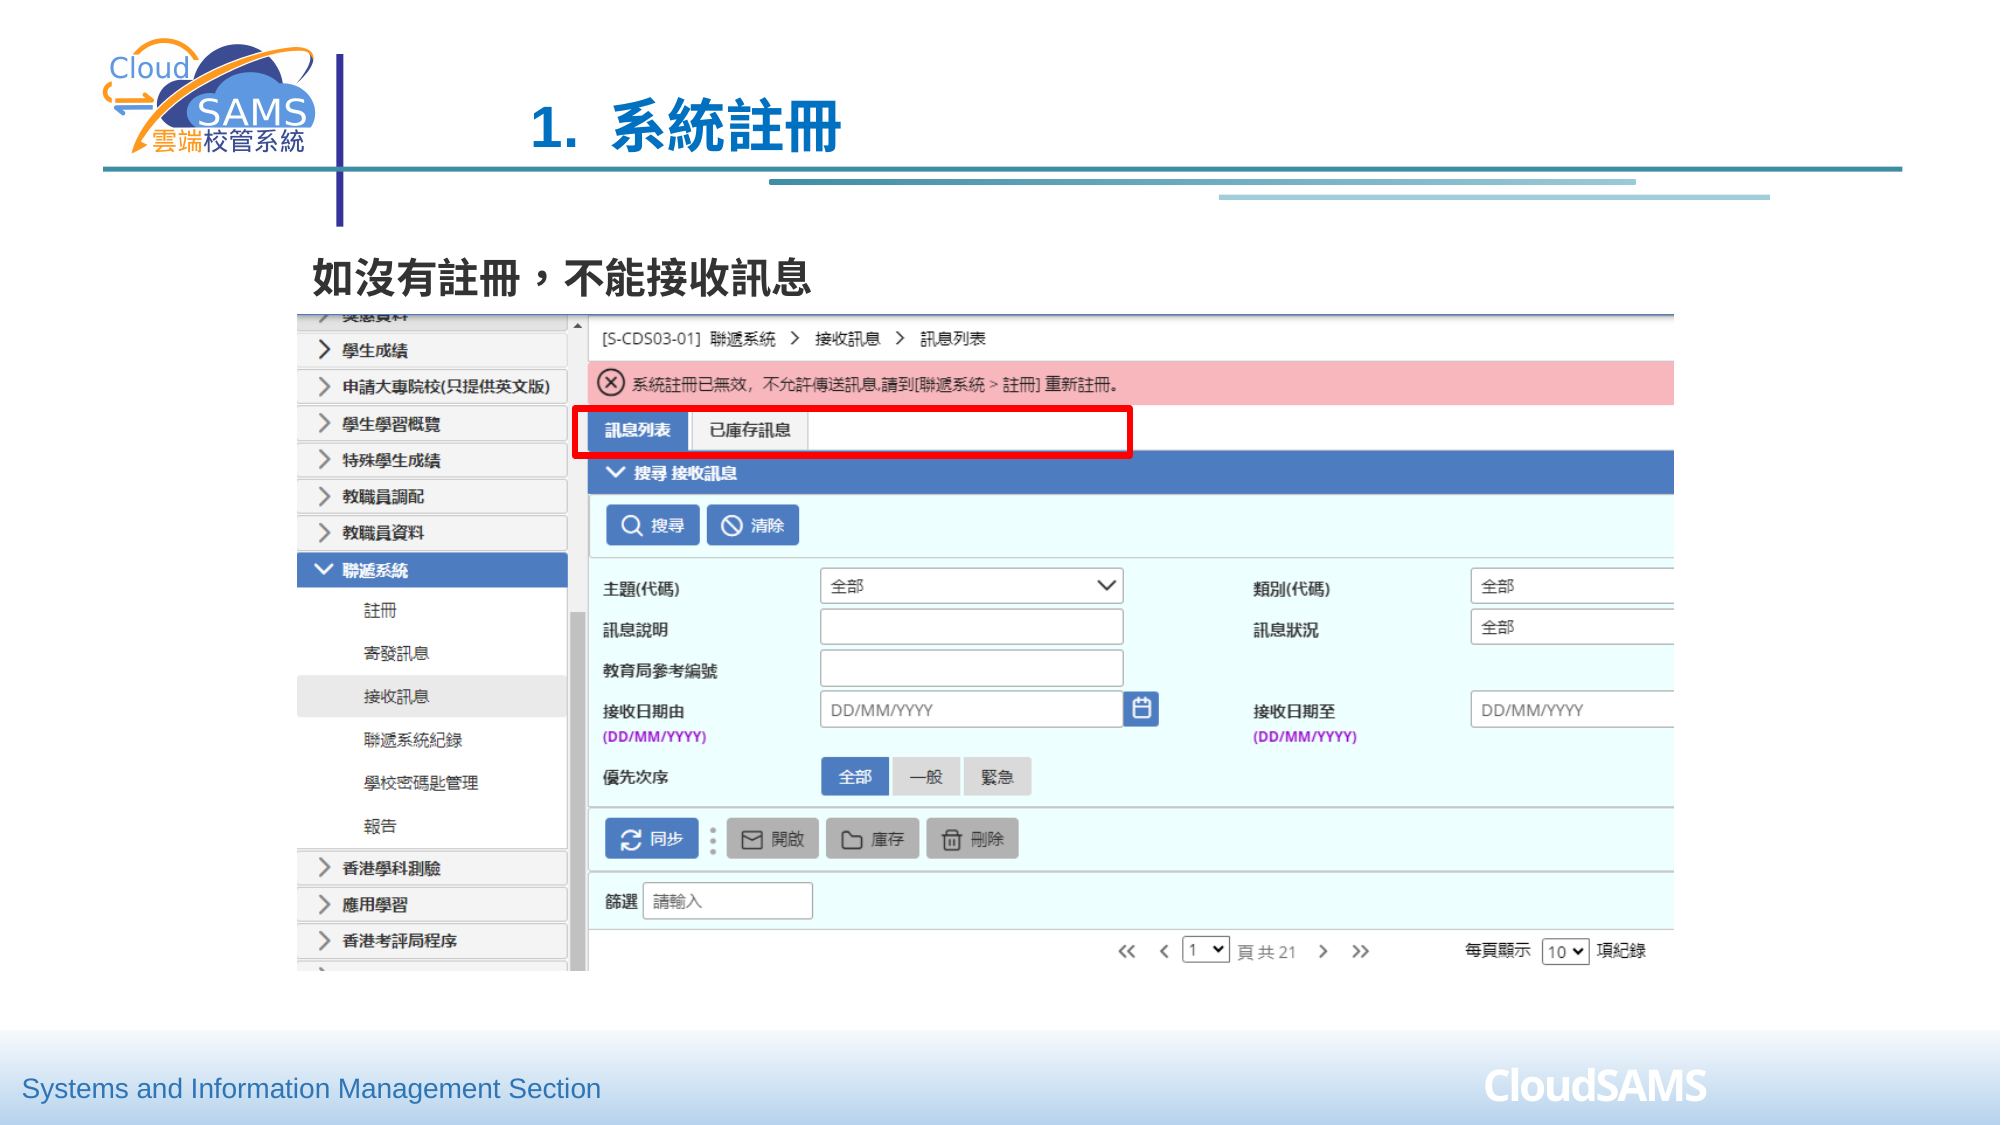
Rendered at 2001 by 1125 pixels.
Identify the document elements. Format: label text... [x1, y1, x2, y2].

picture [296, 314, 1674, 971]
title 如沒有註冊，不能接收訊息 [297, 184, 1473, 310]
text_box 1. 系統註冊 [515, 41, 1691, 167]
picture [87, 7, 349, 175]
